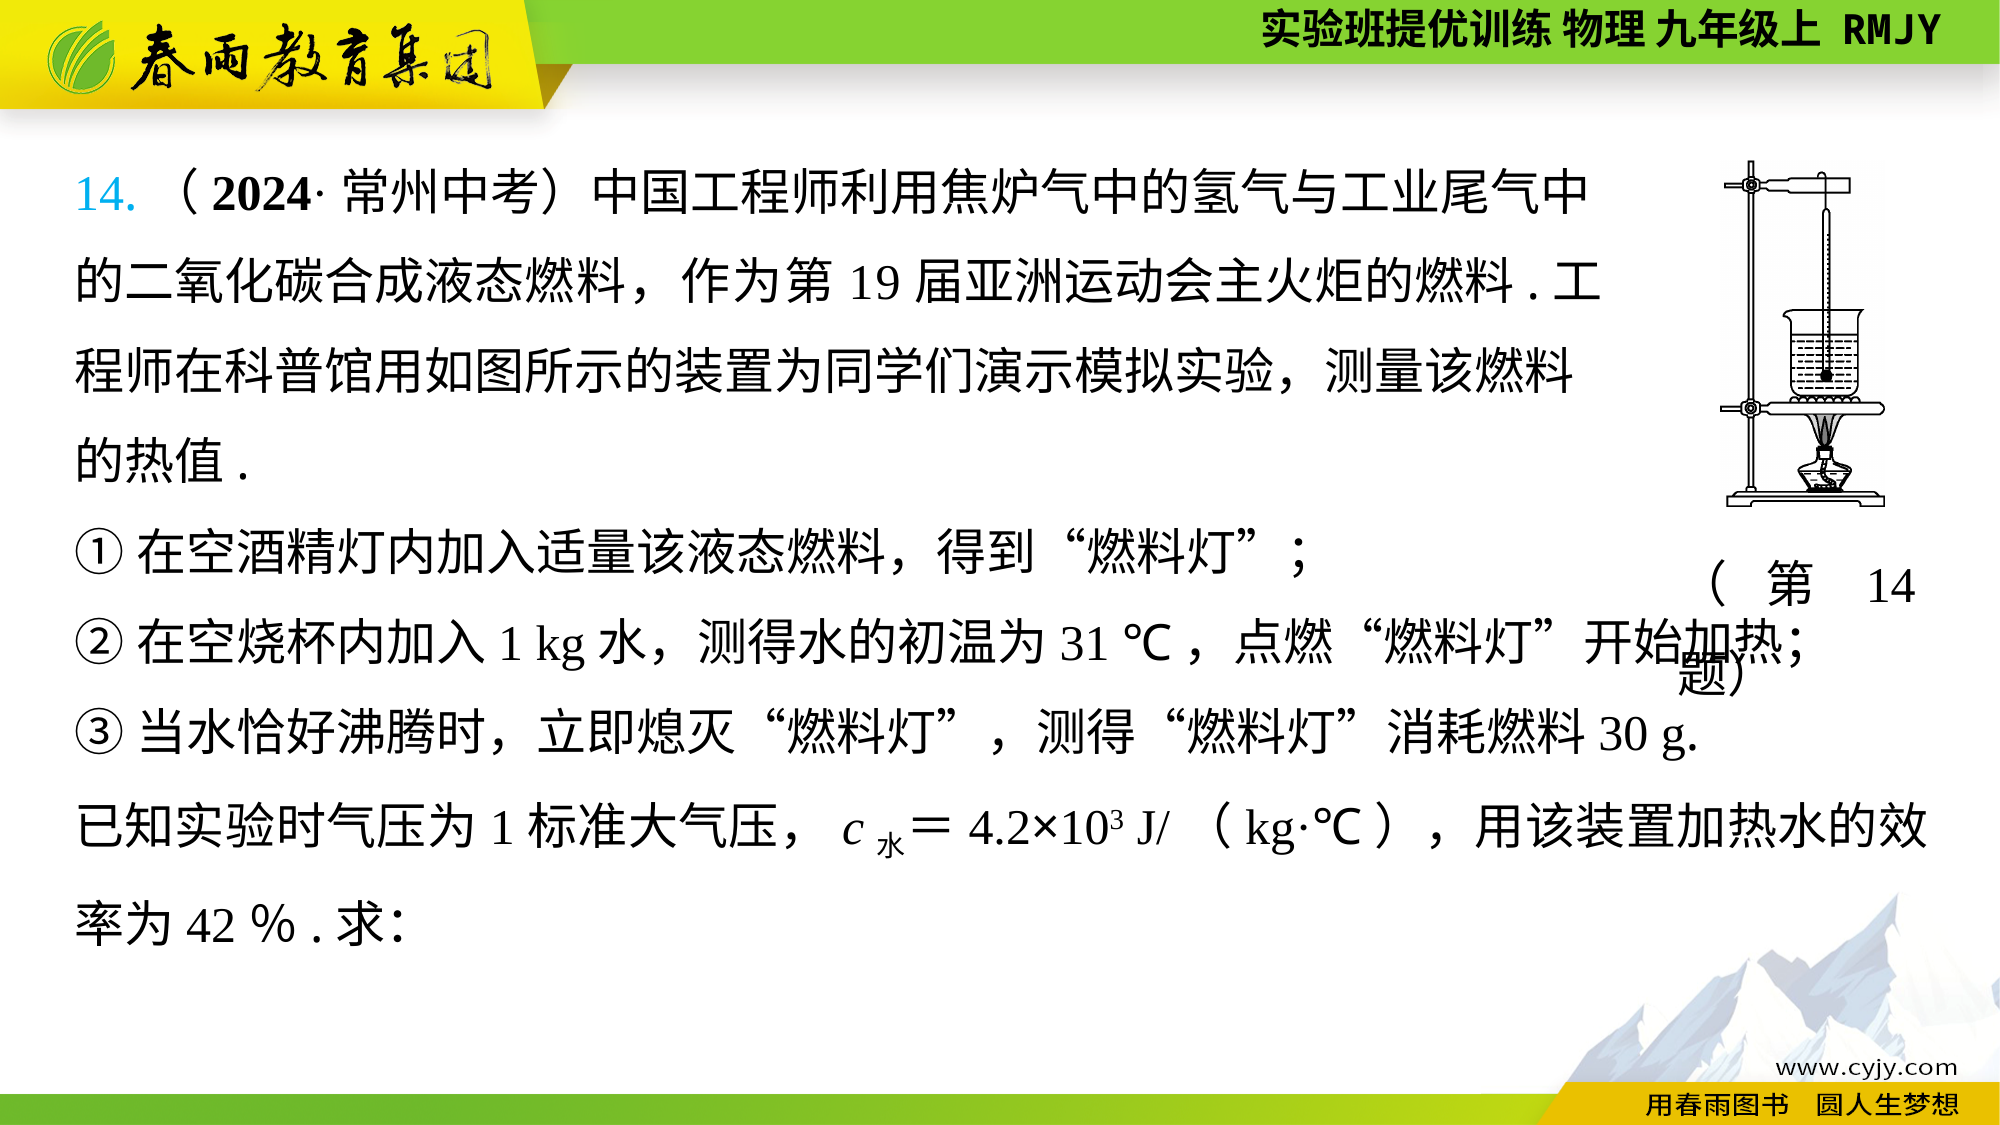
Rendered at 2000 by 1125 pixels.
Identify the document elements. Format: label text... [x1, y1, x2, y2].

text_box （第14题） [1662, 515, 1943, 620]
picture [0, 0, 2000, 1125]
list 14.（2024·常州中考）中国工程师利用焦炉气中的氢气与工业尾气中 的二氧化碳合成液态燃料，作为第19届亚洲运动会主火炬的燃料.工 程师在科普馆用如图所示的装置为同学们演示模拟实验，测量该燃料 的热值. ①在空酒精灯内加入适量该液态燃料，得到“燃料灯”； ②在空烧杯内加入1 kg水，测得水的初温为31 ℃，点燃“燃料灯”开始加热； ③当水恰好沸腾时，立即熄灭“燃料灯”，测得“燃料灯”消耗燃料30 g. 已知实验时气压为1标准大气压，c水＝4.2×103 J/（kg·℃），用该装置加热水的效率为42％.求： [59, 122, 1944, 956]
